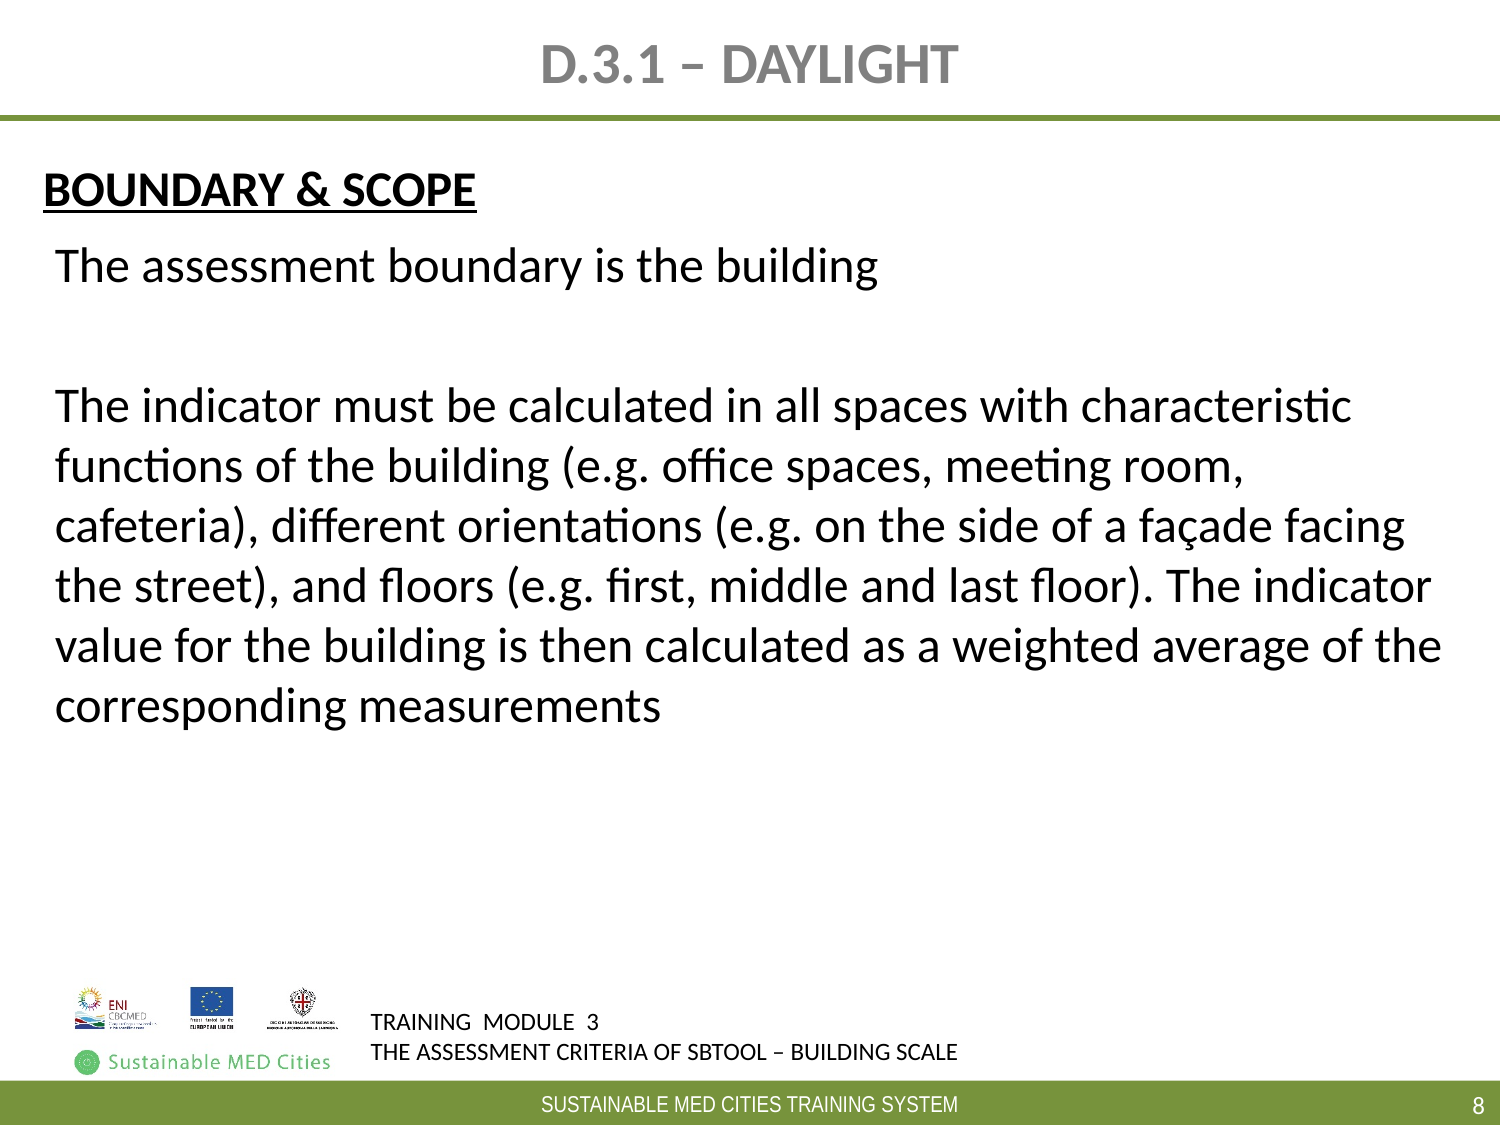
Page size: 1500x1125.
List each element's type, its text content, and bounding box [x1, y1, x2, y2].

picture [62, 978, 356, 1080]
text_box The assessment boundary is the building The indicator must be calculated in all spaces with characteristic functions of the building (e.g. office spaces, meeting room, cafeteria), different orientations (e.g. on the side of a façade facing the street), and floors (e.g. first, middle and last floor). The indicator value for the building is then calculated as a weighted average of the corresponding measurements [39, 224, 1464, 967]
text_box BOUNDARY & SCOPE [28, 149, 1412, 230]
slide_number 8 [1399, 1074, 1500, 1125]
title D.3.1 – DAYLIGHT [0, 0, 1500, 121]
